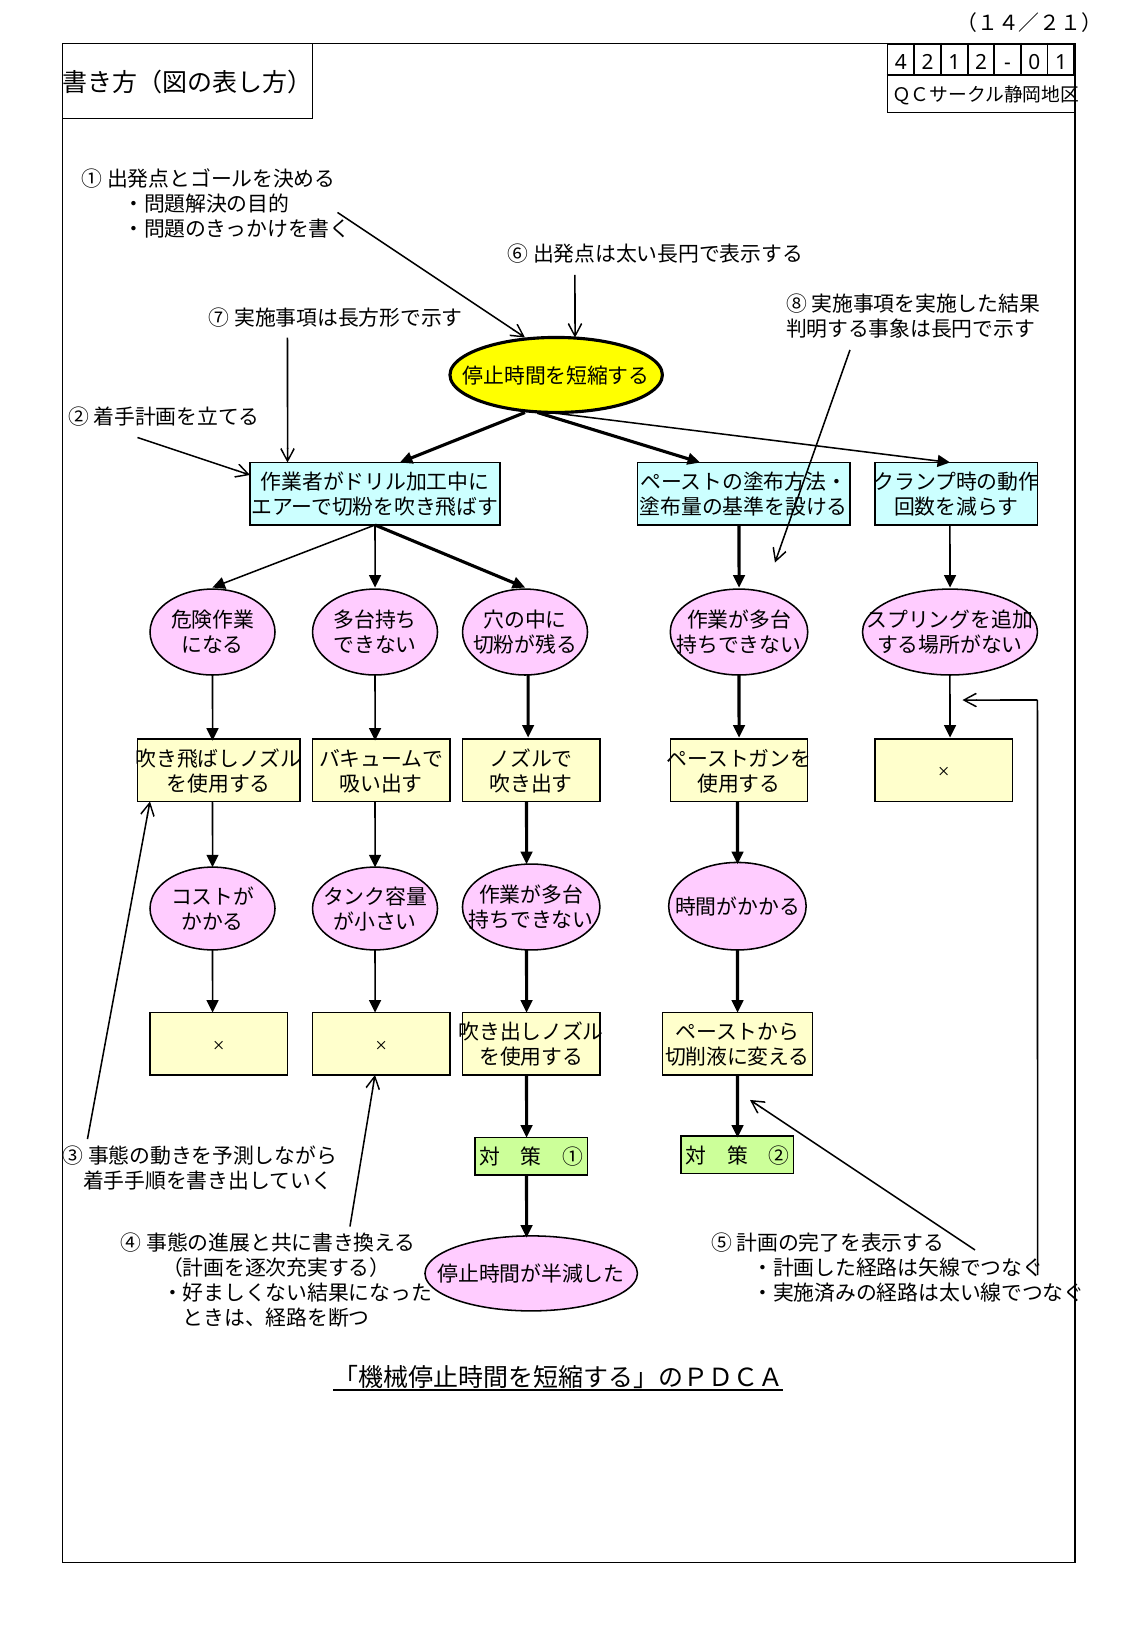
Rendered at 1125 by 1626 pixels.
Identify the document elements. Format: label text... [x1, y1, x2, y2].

text_box [772, 446, 817, 563]
text_box ⑥出発点は太い長円で表示する [492, 233, 818, 274]
text_box ペーストの塗布方法・ 塗布量の基準を設ける [789, 462, 850, 525]
text_box [280, 337, 295, 463]
text_box 時間がかかる [668, 862, 807, 950]
text_box [943, 675, 957, 738]
text_box 対 策 ① [474, 1137, 588, 1175]
text_box コストが かかる [150, 867, 276, 950]
text_box バキュームで 吸い出す [312, 739, 450, 802]
text_box 作業者がドリル加工中に エアーで切粉を吹き飛ばす [249, 462, 500, 525]
text_box [206, 801, 219, 867]
text_box [349, 1074, 380, 1227]
text_box [731, 801, 744, 865]
text_box × [312, 1012, 450, 1075]
text_box 作業が多台 持ちできない [670, 589, 808, 675]
text_box [943, 525, 957, 588]
text_box ＱＣサークル静岡地区 [887, 75, 1075, 113]
text_box × [149, 1012, 288, 1075]
text_box ペーストから 切削液に変える [662, 1012, 813, 1075]
text_box 対 策 ② [681, 1135, 794, 1174]
text_box 「機械停止時間を短縮する」のＰＤＣＡ [318, 1354, 798, 1400]
text_box [399, 412, 526, 464]
table_header 0 [1022, 45, 1047, 74]
text_box [375, 524, 526, 589]
text_box [520, 801, 533, 865]
text_box タンク容量 が小さい [312, 867, 438, 950]
table_header - [995, 45, 1020, 74]
text_box 吹き出しノズル を使用する [462, 1012, 600, 1075]
text_box × [874, 739, 1013, 802]
text_box ⑦実施事項は長方形で示す [193, 297, 478, 338]
text_box [732, 525, 746, 588]
text_box ペーストの塗布方法・ 塗布量の基準を設ける [637, 462, 809, 525]
text_box ③事態の動きを予測しながら 着手手順を書き出していく [47, 1134, 352, 1200]
text_box [962, 692, 1037, 708]
text_box [368, 526, 382, 588]
text_box [521, 675, 535, 738]
text_box ④事態の進展と共に書き換える （計画を逐次充実する） ・好ましくない結果になった ときは、経路を断つ [105, 1222, 447, 1337]
text_box 停止時間が半減した [447, 1235, 638, 1311]
text_box [537, 412, 700, 465]
text_box 危険作業 になる [150, 589, 276, 675]
text_box 穴の中に 切粉が残る [462, 589, 588, 676]
text_box [750, 1099, 976, 1251]
text_box [520, 949, 533, 1013]
table_header 1 [942, 45, 967, 74]
text_box [520, 1174, 533, 1238]
text_box 多台持ち できない [312, 589, 438, 675]
text_box [368, 950, 382, 1013]
text_box 停止時間を短縮する [449, 337, 663, 413]
text_box ペーストガンを 使用する [670, 739, 808, 802]
text_box ⑤計画の完了を表示する ・計画した経路は矢線でつなぐ ・実施済みの経路は太い線でつなぐ [696, 1222, 1100, 1313]
text_box スプリングを追加 する場所がない [862, 589, 1038, 675]
text_box 吹き飛ばしノズル を使用する [137, 739, 300, 802]
text_box [732, 675, 746, 738]
table_header 2 [915, 45, 940, 74]
text_box [212, 524, 376, 589]
text_box ①出発点とゴールを決める ・問題解決の目的 ・問題のきっかけを書く [66, 158, 365, 248]
text_box [478, 306, 526, 338]
table_header 1 [1048, 45, 1073, 74]
text_box ⑧実施事項を実施した結果 判明する事象は長円で示す [771, 283, 1055, 348]
text_box [62, 43, 1075, 1563]
text_box [368, 675, 382, 741]
text_box [137, 437, 250, 478]
text_box [567, 274, 583, 338]
table_header 4 [888, 45, 913, 74]
text_box [368, 801, 382, 867]
text_box 書き方（図の表し方） [62, 43, 313, 119]
table_header 2 [969, 45, 993, 74]
text_box ②着手計画を立てる [53, 395, 275, 436]
text_box ノズルで 吹き出す [462, 739, 600, 802]
text_box クランプ時の動作 回数を減らす [874, 462, 1038, 525]
text_box [520, 1074, 533, 1138]
text_box [87, 801, 155, 1140]
text_box [731, 1074, 744, 1138]
text_box [549, 412, 950, 468]
text_box [731, 949, 744, 1013]
text_box [206, 675, 219, 741]
text_box 作業が多台 持ちできない [462, 864, 600, 950]
text_box [206, 950, 219, 1013]
text_box （１４／２１） [941, 2, 1117, 42]
